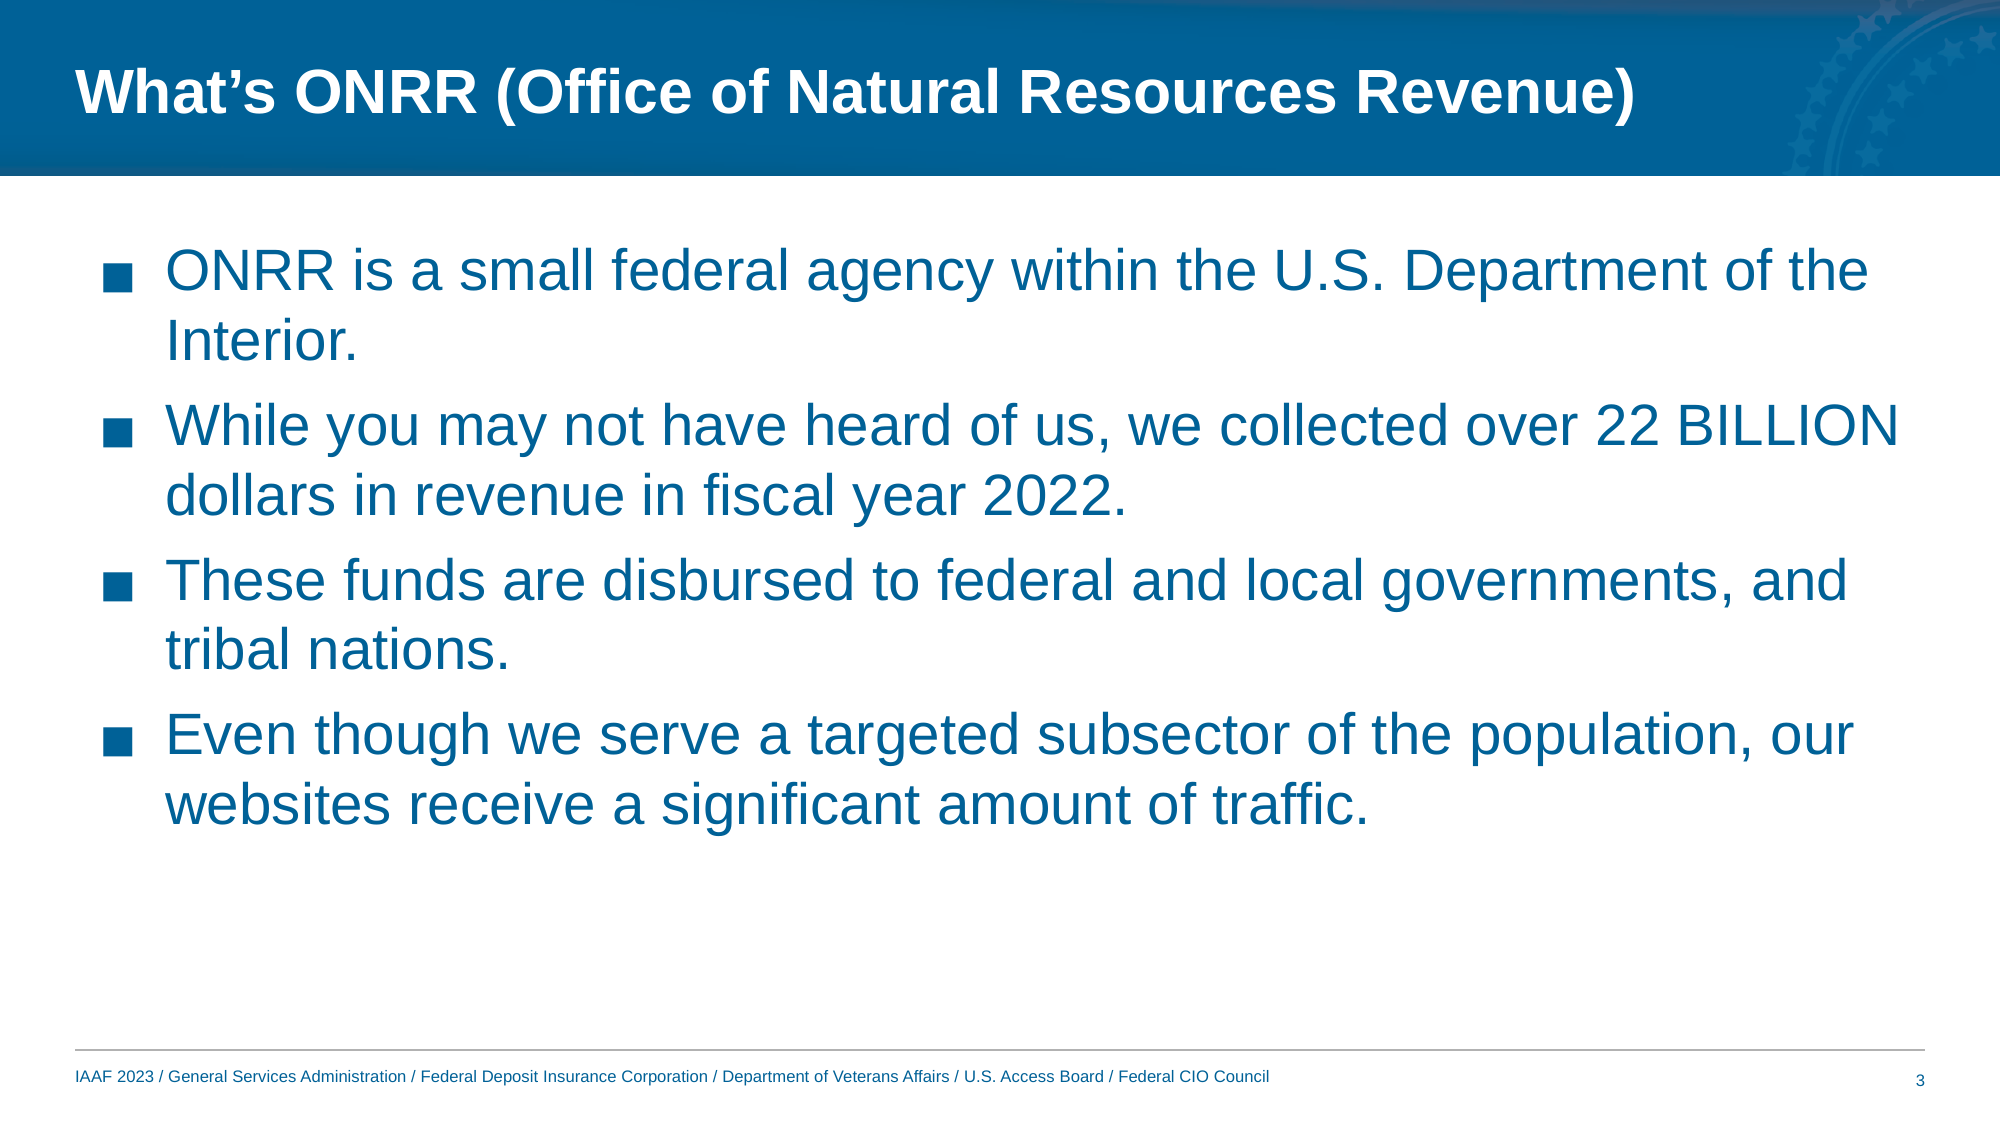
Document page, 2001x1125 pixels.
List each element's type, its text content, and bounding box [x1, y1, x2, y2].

list ONRR is a small federal agency within the U.S. Department of the Interior. ​ While you may not have heard of us, we collected over 22 BILLION dollars in revenue in fiscal year 2022.​ These funds are disbursed to federal and local governments, and tribal nations. ​ Even though we serve a targeted subsector of the population, our websites receive a significant amount of traffic. [75, 224, 1925, 1035]
picture [0, 168, 666, 176]
title What’s ONRR (Office of Natural Resources Revenue) [75, 52, 1800, 128]
slide_number 3 [1880, 1065, 1925, 1095]
picture [0, 0, 2000, 176]
